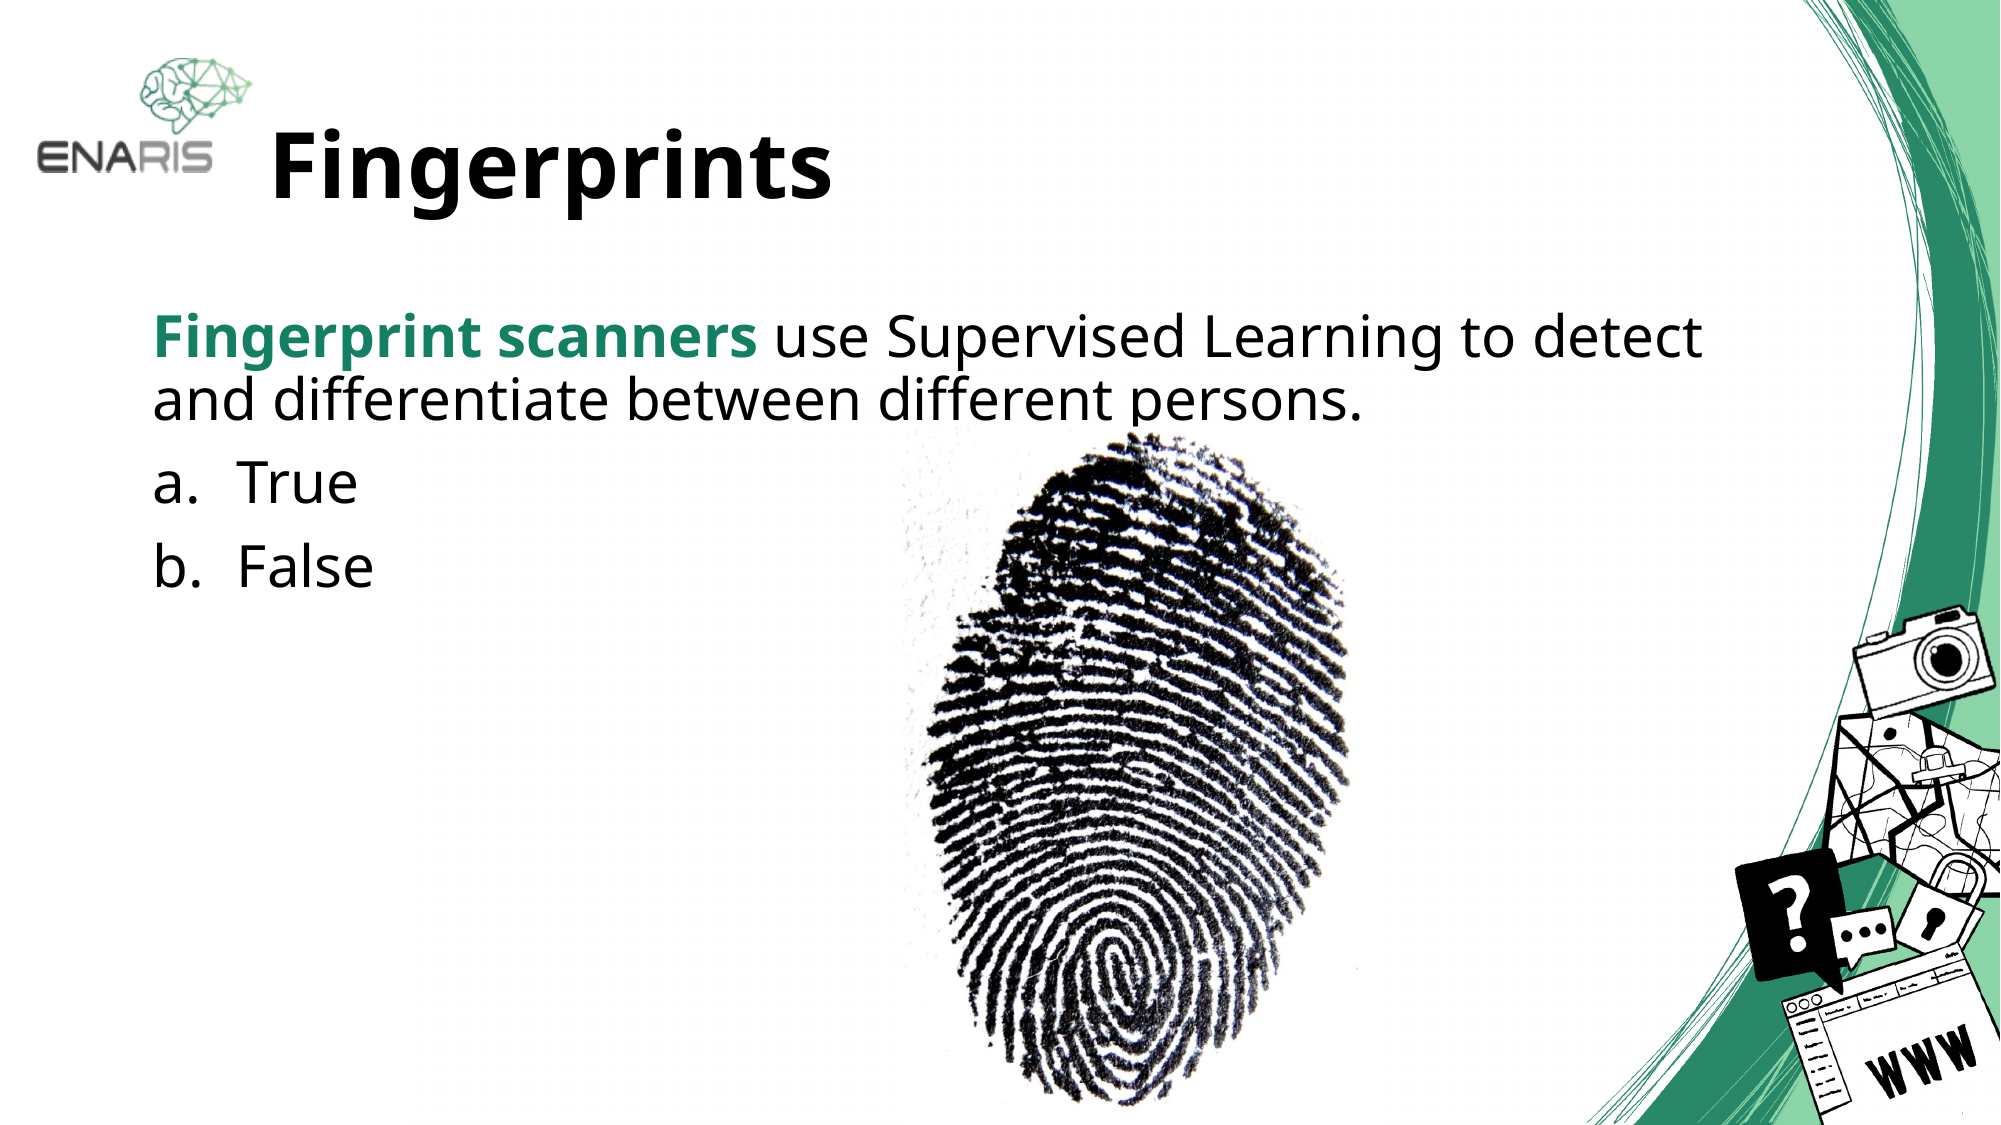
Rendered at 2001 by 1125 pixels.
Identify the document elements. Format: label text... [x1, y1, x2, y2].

picture [408, 0, 2000, 1125]
picture [37, 58, 254, 173]
title Fingerprints [253, 59, 1863, 278]
list Fingerprint scanners use Supervised Learning to detect and differentiate between different persons. True False [137, 299, 1728, 1014]
